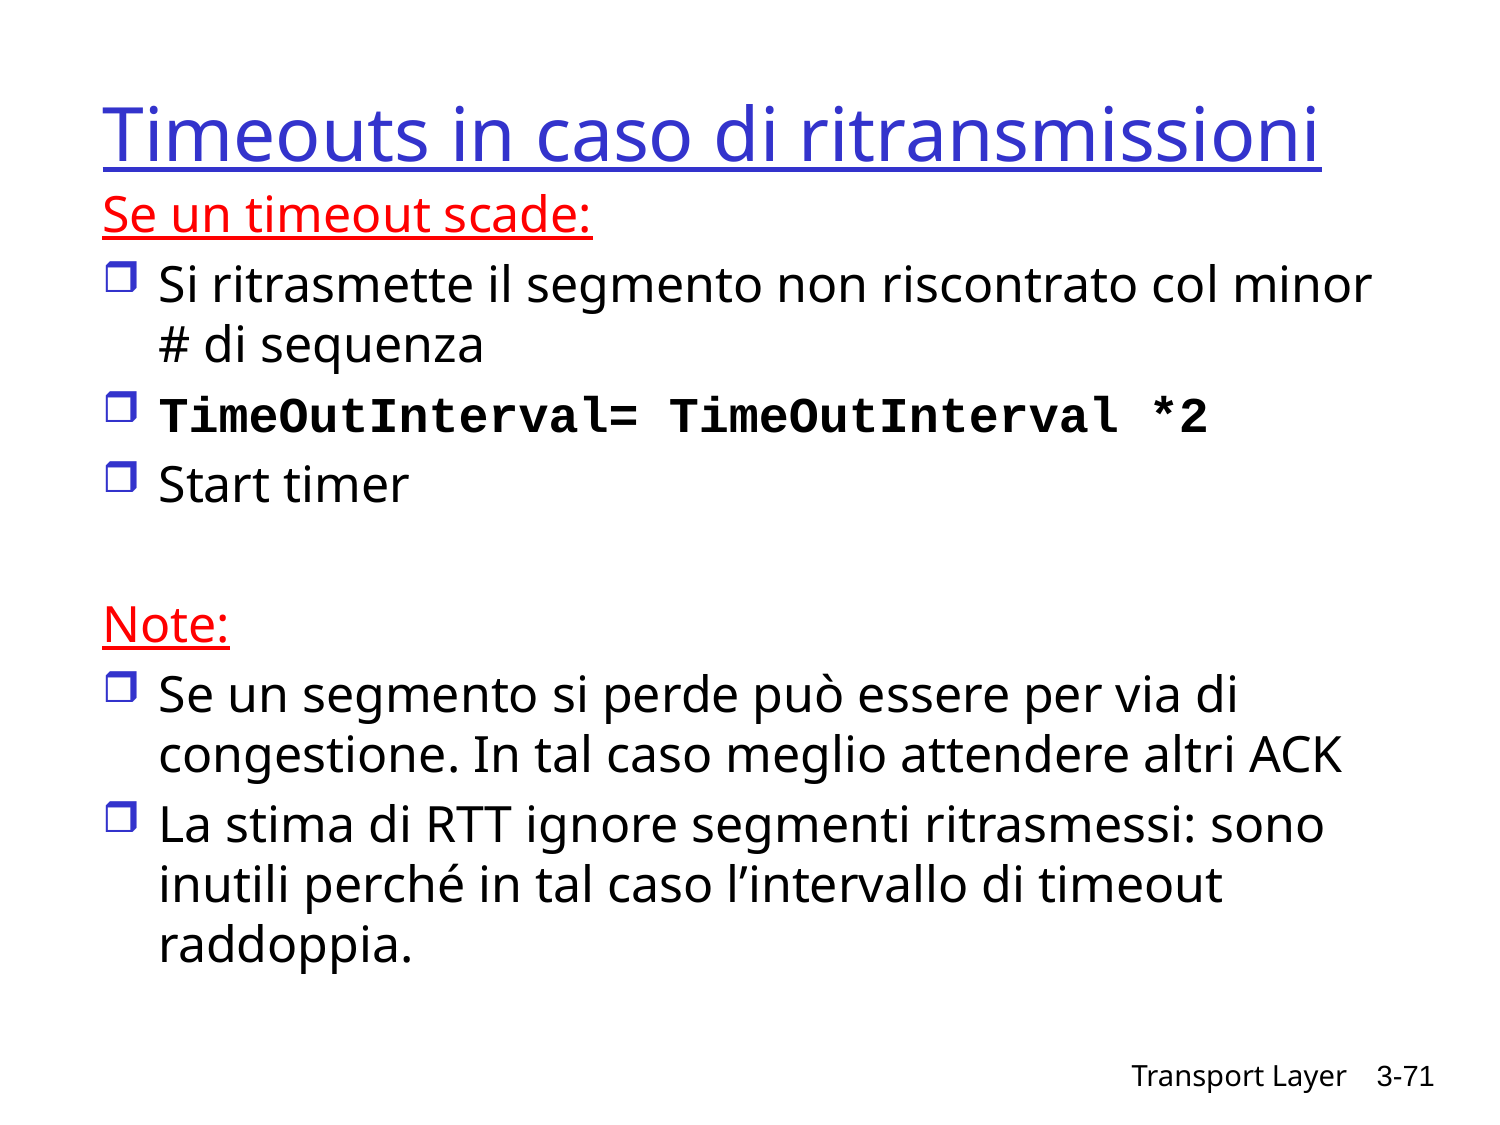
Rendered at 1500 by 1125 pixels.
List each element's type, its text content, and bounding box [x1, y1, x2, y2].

title Timeouts in caso di ritransmissioni [87, 37, 1476, 226]
slide_number 3-71 [1338, 1049, 1451, 1125]
text_box Se un timeout scade: Si ritrasmette il segmento non riscontrato col minor # di sequenza TimeOutInterval= TimeOutInterval *2 Start timer Note: Se un segmento si perde può essere per via di congestione. In tal caso meglio attendere altri ACK La stima di RTT ignore segmenti ritrasmessi: sono inutili perché in tal caso l’intervallo di timeout raddoppia. [87, 174, 1425, 938]
footer Transport Layer [887, 1049, 1338, 1125]
